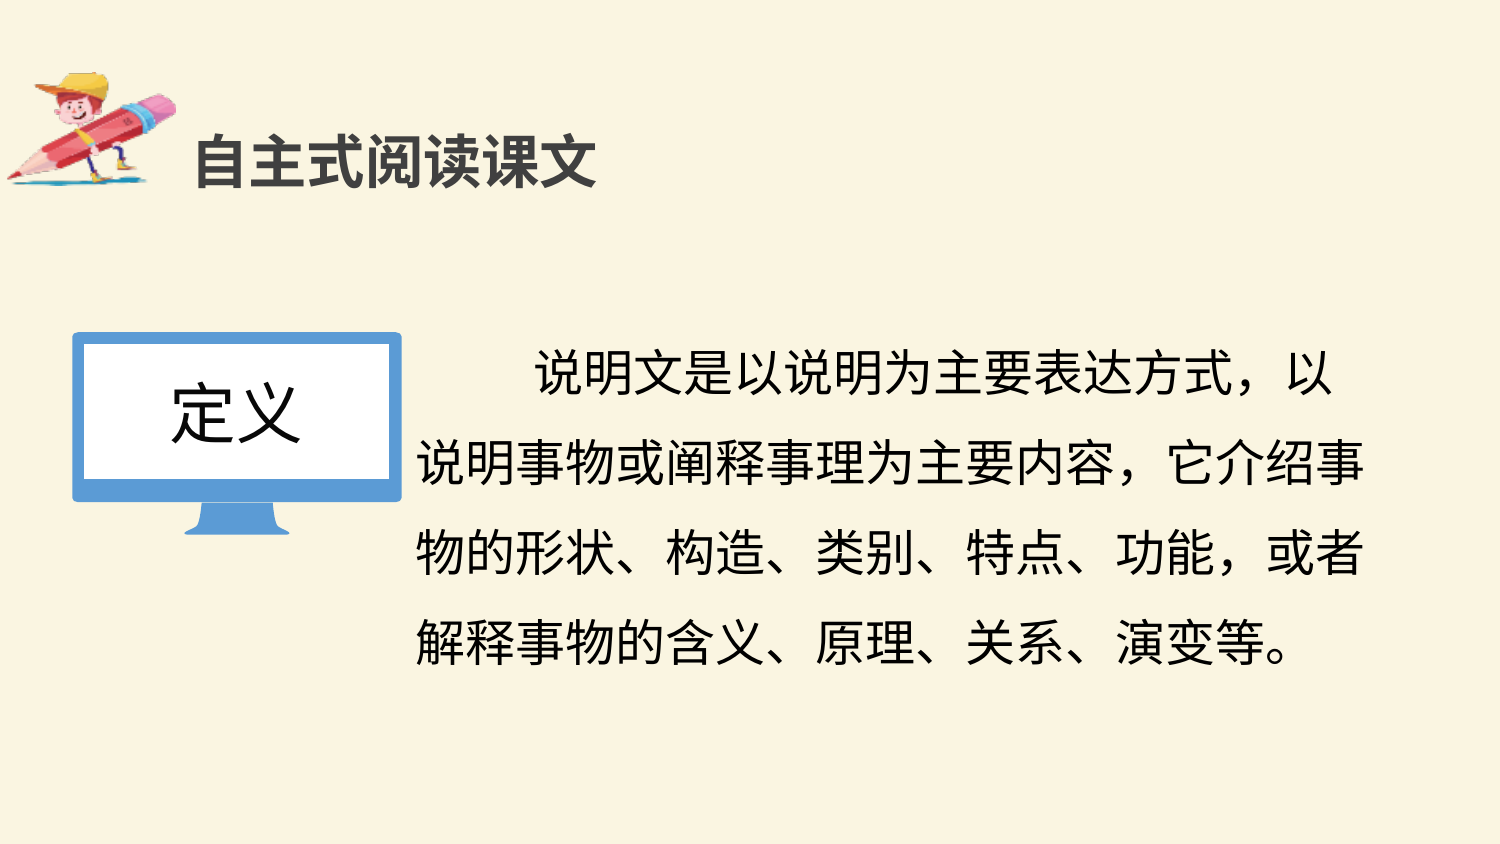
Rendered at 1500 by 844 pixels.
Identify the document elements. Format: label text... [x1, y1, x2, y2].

text_box [183, 501, 291, 536]
picture [6, 72, 176, 186]
text_box 说明文是以说明为主要表达方式，以说明事物或阐释事理为主要内容，它介绍事物的形状、构造、类别、特点、功能，或者解释事物的含义、原理、关系、演变等。 [400, 304, 1398, 679]
text_box [71, 331, 400, 504]
text_box 自主式阅读课文 [175, 117, 817, 203]
text_box 定义 [83, 343, 390, 480]
